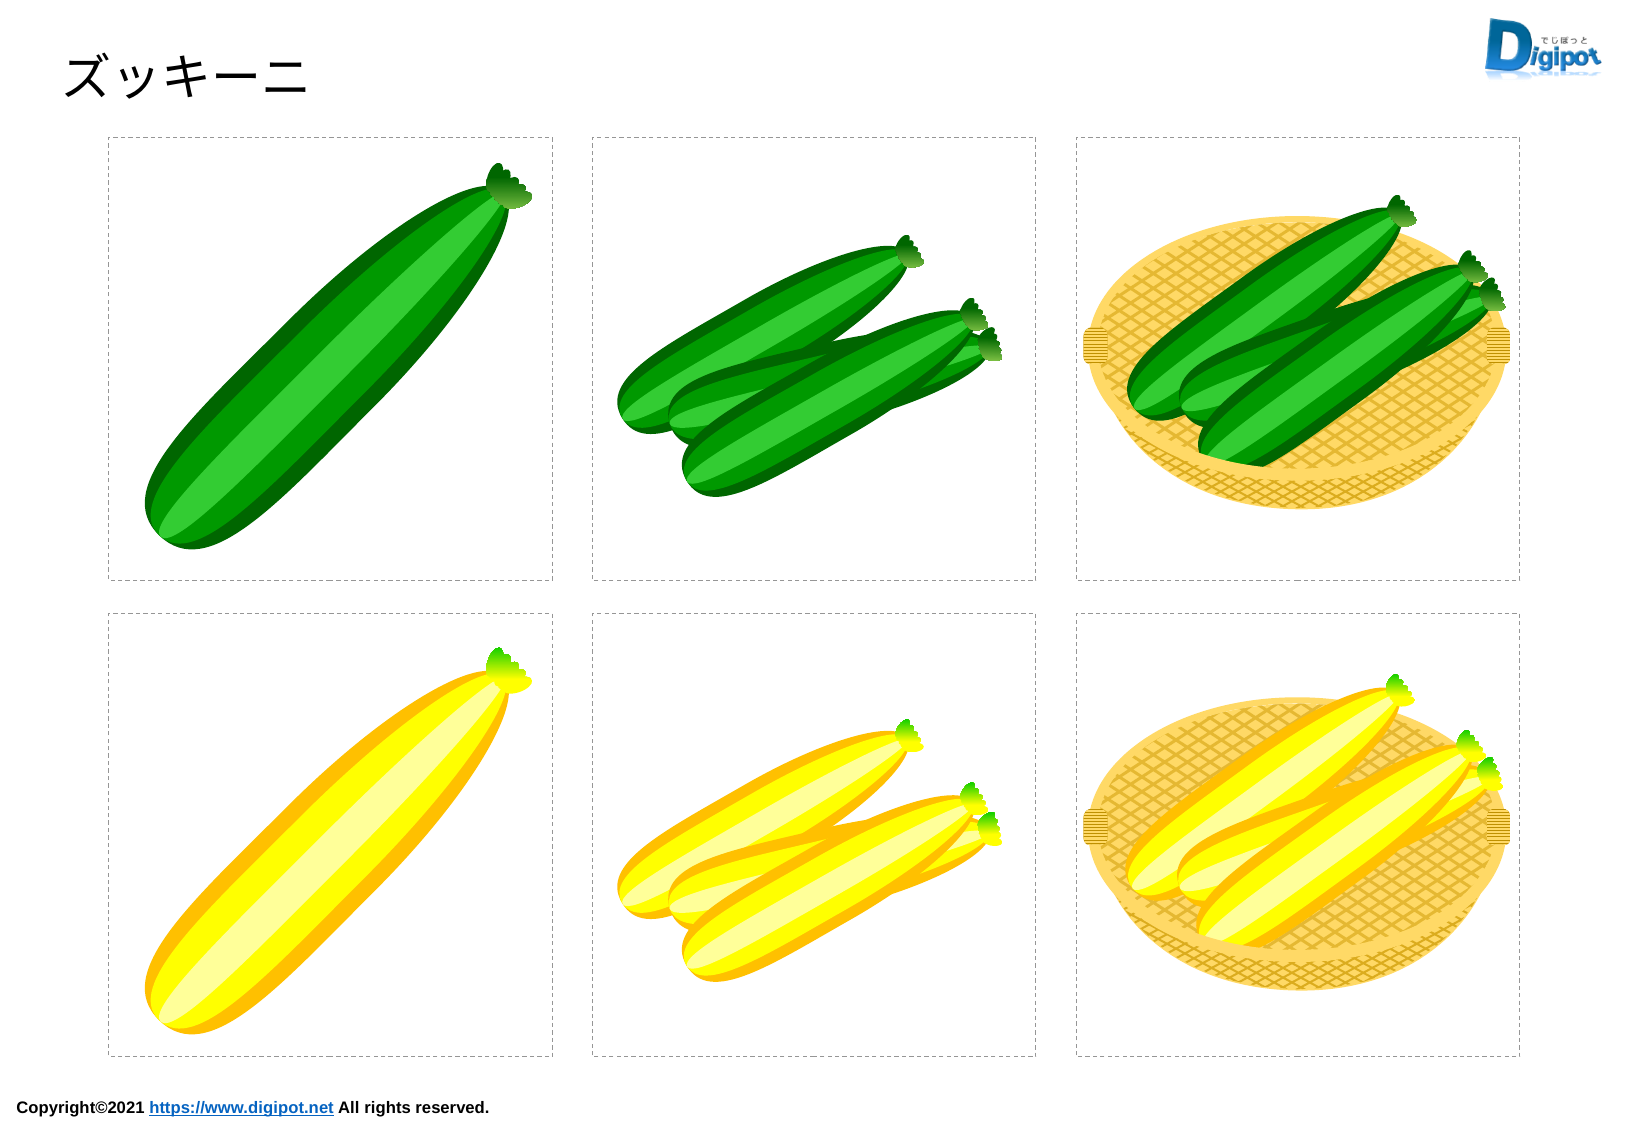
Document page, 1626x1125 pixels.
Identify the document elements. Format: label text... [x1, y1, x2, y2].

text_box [1083, 215, 1511, 510]
picture [1485, 18, 1602, 82]
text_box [599, 291, 1006, 438]
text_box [277, 103, 400, 588]
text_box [599, 776, 1006, 923]
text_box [1083, 697, 1511, 991]
text_box ズッキーニ [46, 38, 327, 113]
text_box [277, 588, 400, 1095]
